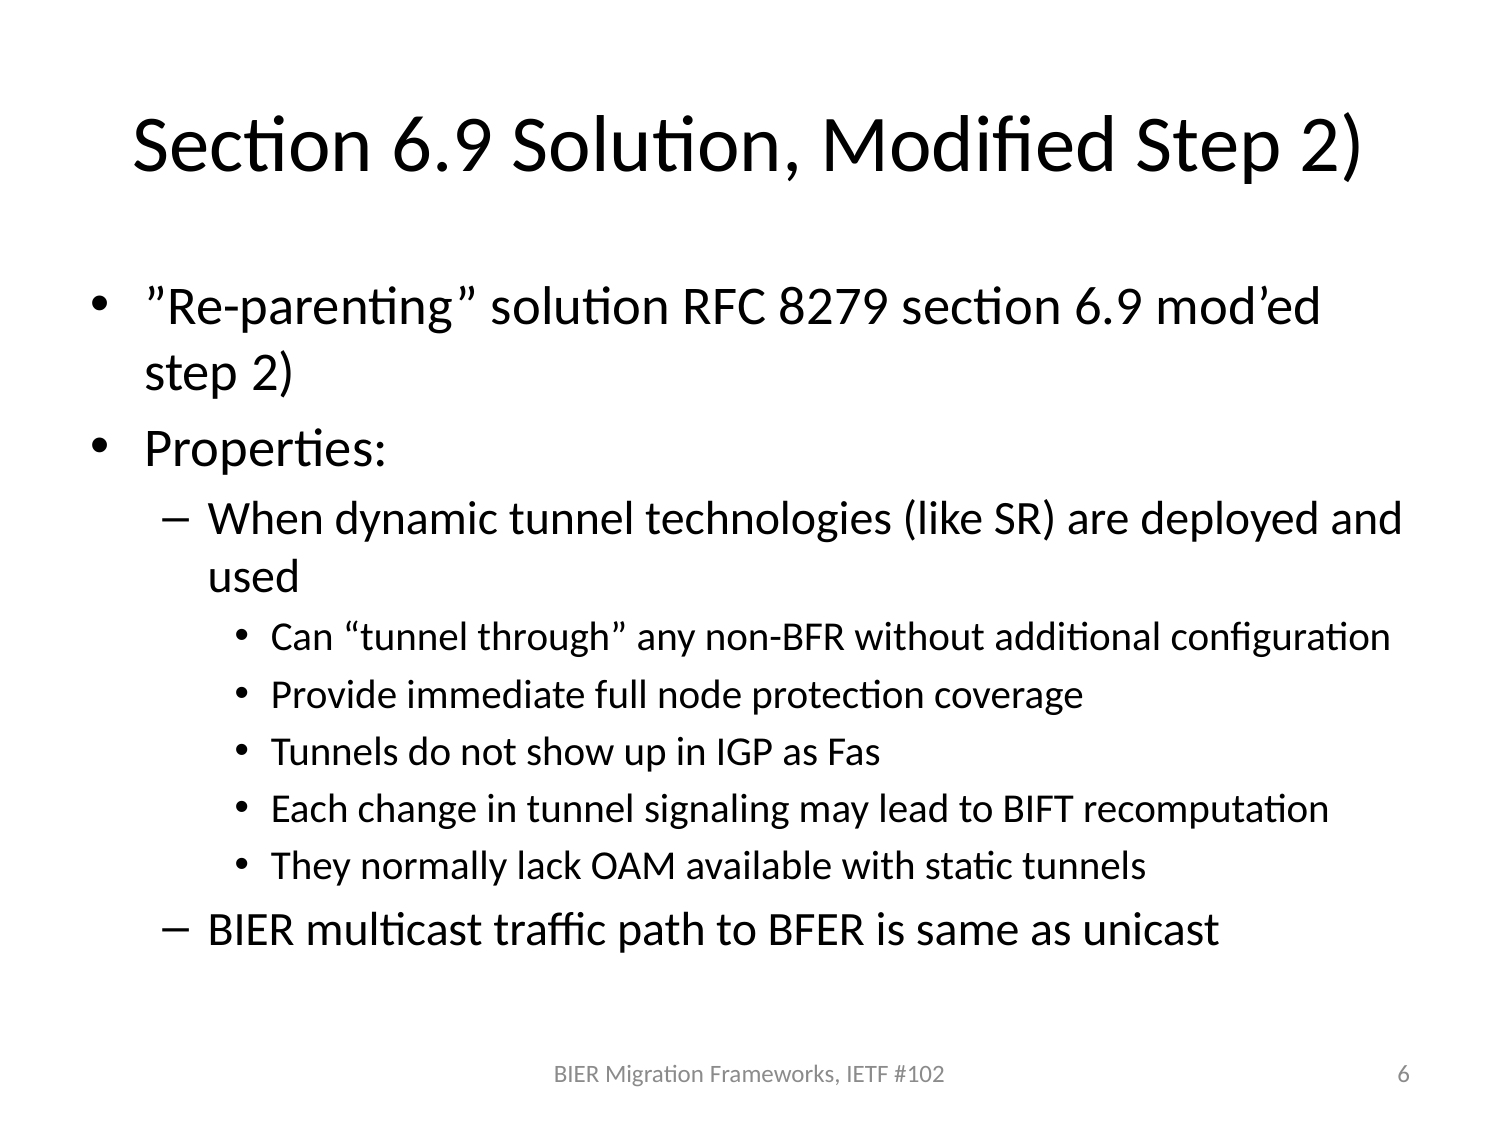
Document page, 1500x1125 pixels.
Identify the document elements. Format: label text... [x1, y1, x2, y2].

slide_number 6 [1074, 1042, 1425, 1103]
footer BIER Migration Frameworks, IETF #102 [512, 1042, 988, 1103]
title Section 6.9 Solution, Modified Step 2) [75, 45, 1425, 233]
list ”Re-parenting” solution RFC 8279 section 6.9 mod’ed step 2) Properties: When dynamic tunnel technologies (like SR) are deployed and used Can “tunnel through” any non-BFR without additional configuration Provide immediate full node protection coverage Tunnels do not show up in IGP as Fas Each change in tunnel signaling may lead to BIFT recomputation They normally lack OAM available with static tunnels BIER multicast traffic path to BFER is same as unicast [75, 262, 1425, 1005]
